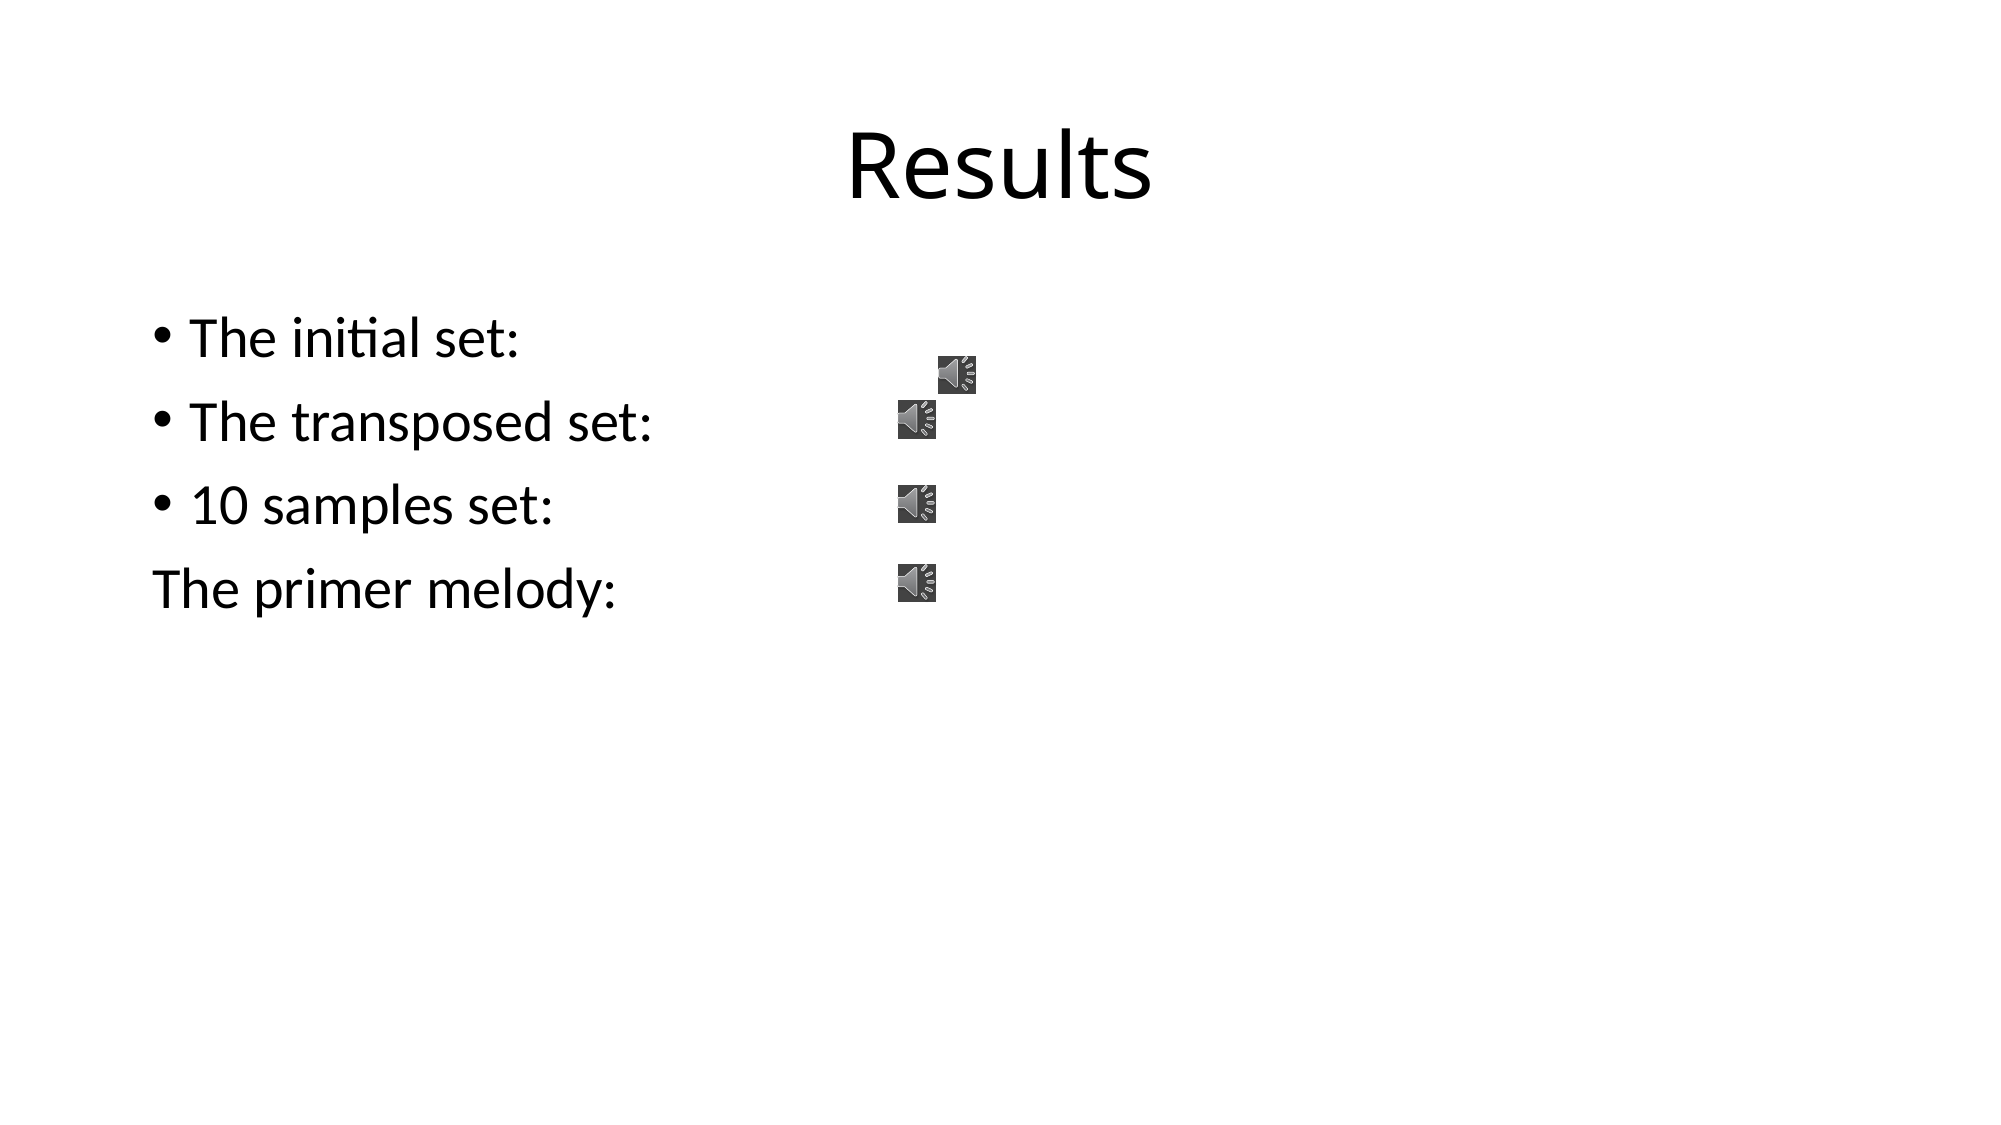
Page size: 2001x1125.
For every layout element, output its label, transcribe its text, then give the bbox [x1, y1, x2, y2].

title Results [137, 59, 1863, 278]
picture [897, 399, 938, 440]
picture [897, 562, 938, 603]
list The initial set: The transposed set: 10 samples set: The primer melody: [137, 299, 1863, 1014]
picture [897, 314, 977, 394]
picture [897, 483, 938, 525]
